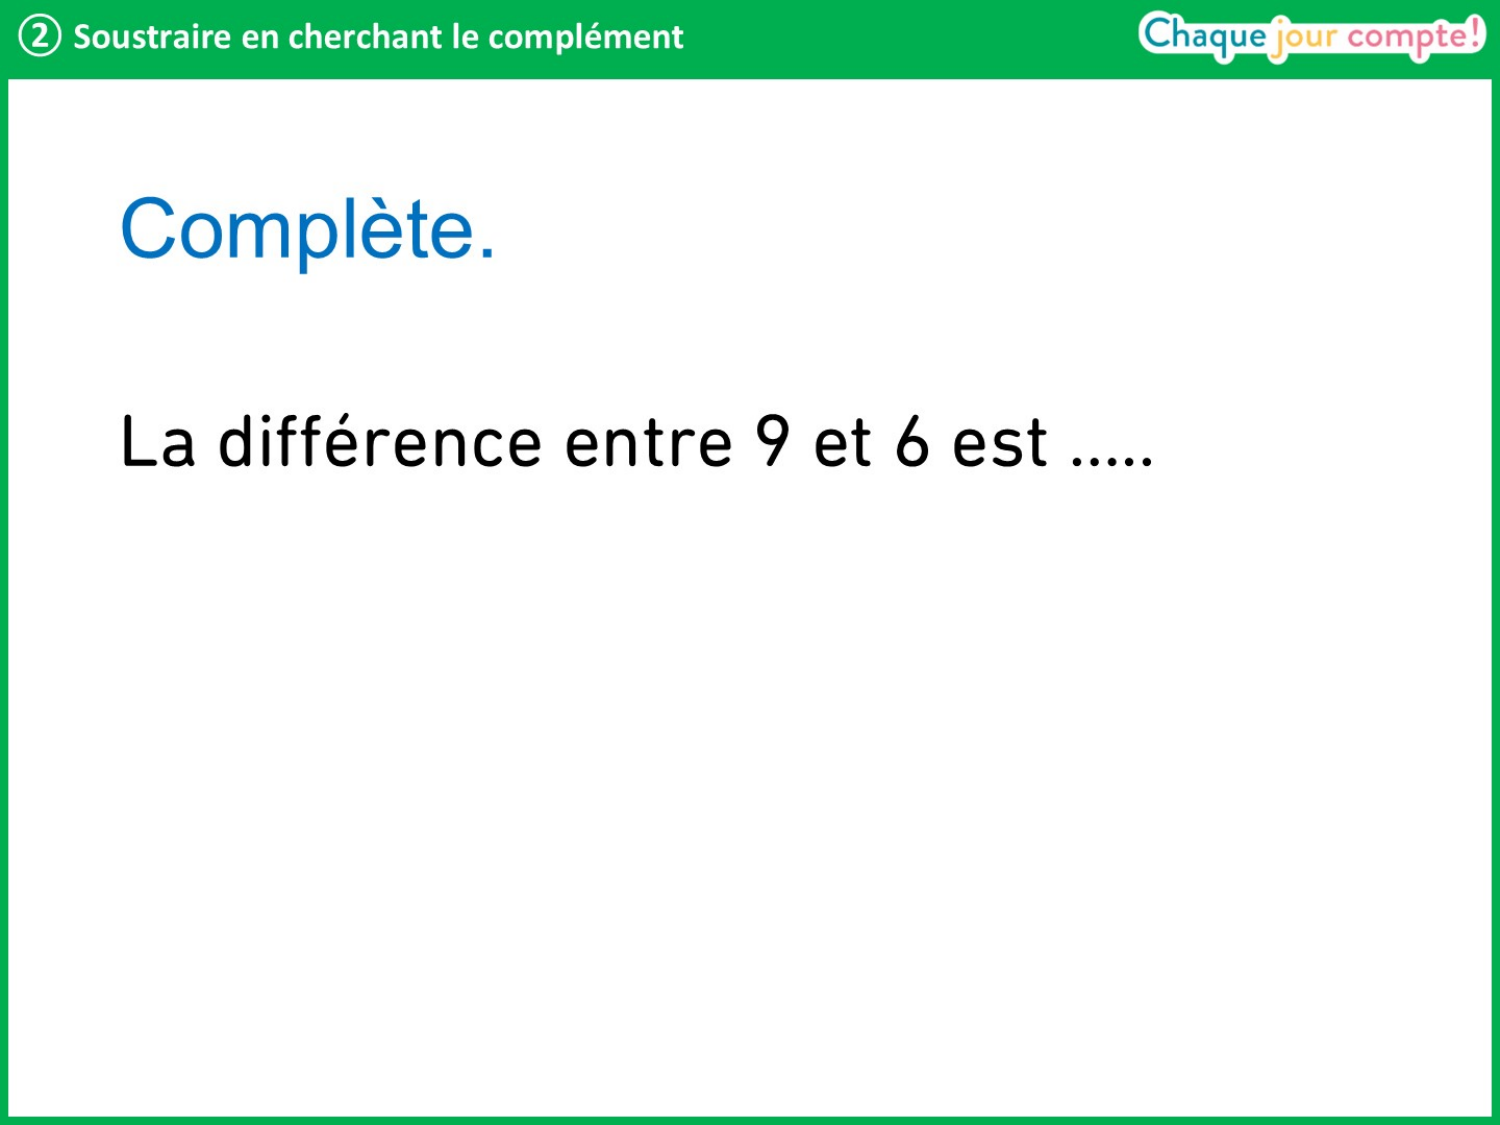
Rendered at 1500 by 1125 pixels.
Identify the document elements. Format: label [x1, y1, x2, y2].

list [0, 0, 1500, 1125]
